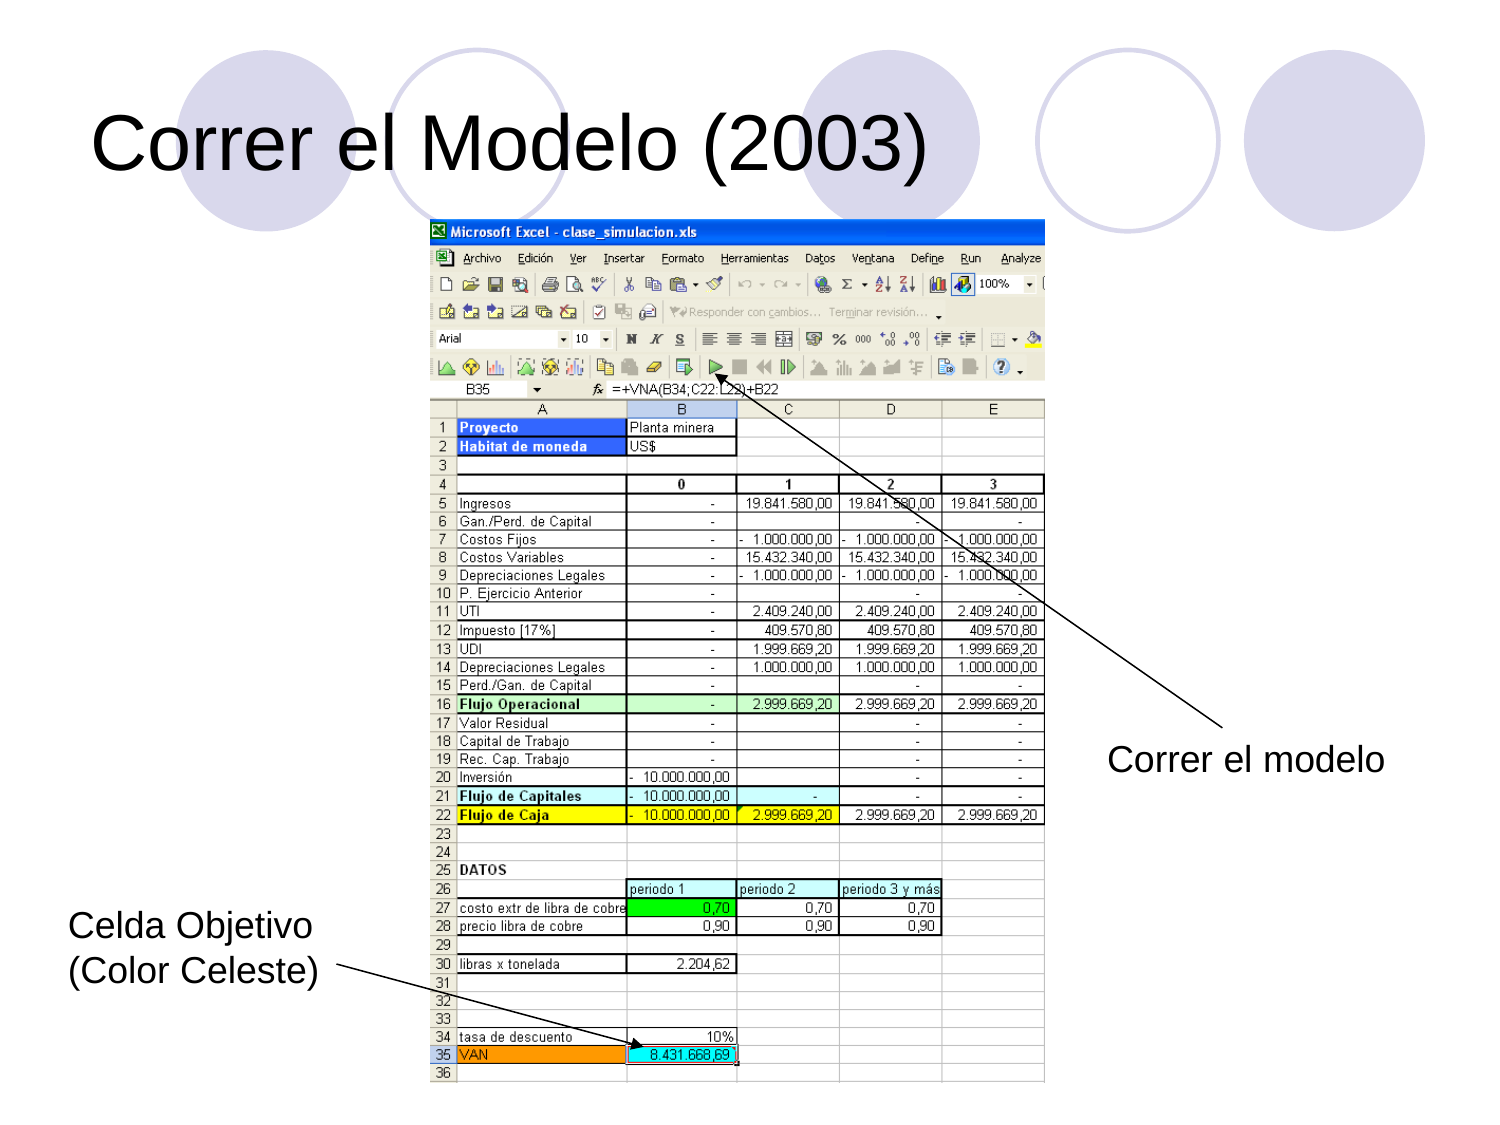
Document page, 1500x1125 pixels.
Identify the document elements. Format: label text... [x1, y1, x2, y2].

title Correr el Modelo (2003) [74, 44, 1426, 233]
text_box Correr el modelo [1092, 727, 1424, 788]
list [430, 219, 1045, 1083]
text_box Celda Objetivo (Color Celeste) [53, 893, 384, 998]
